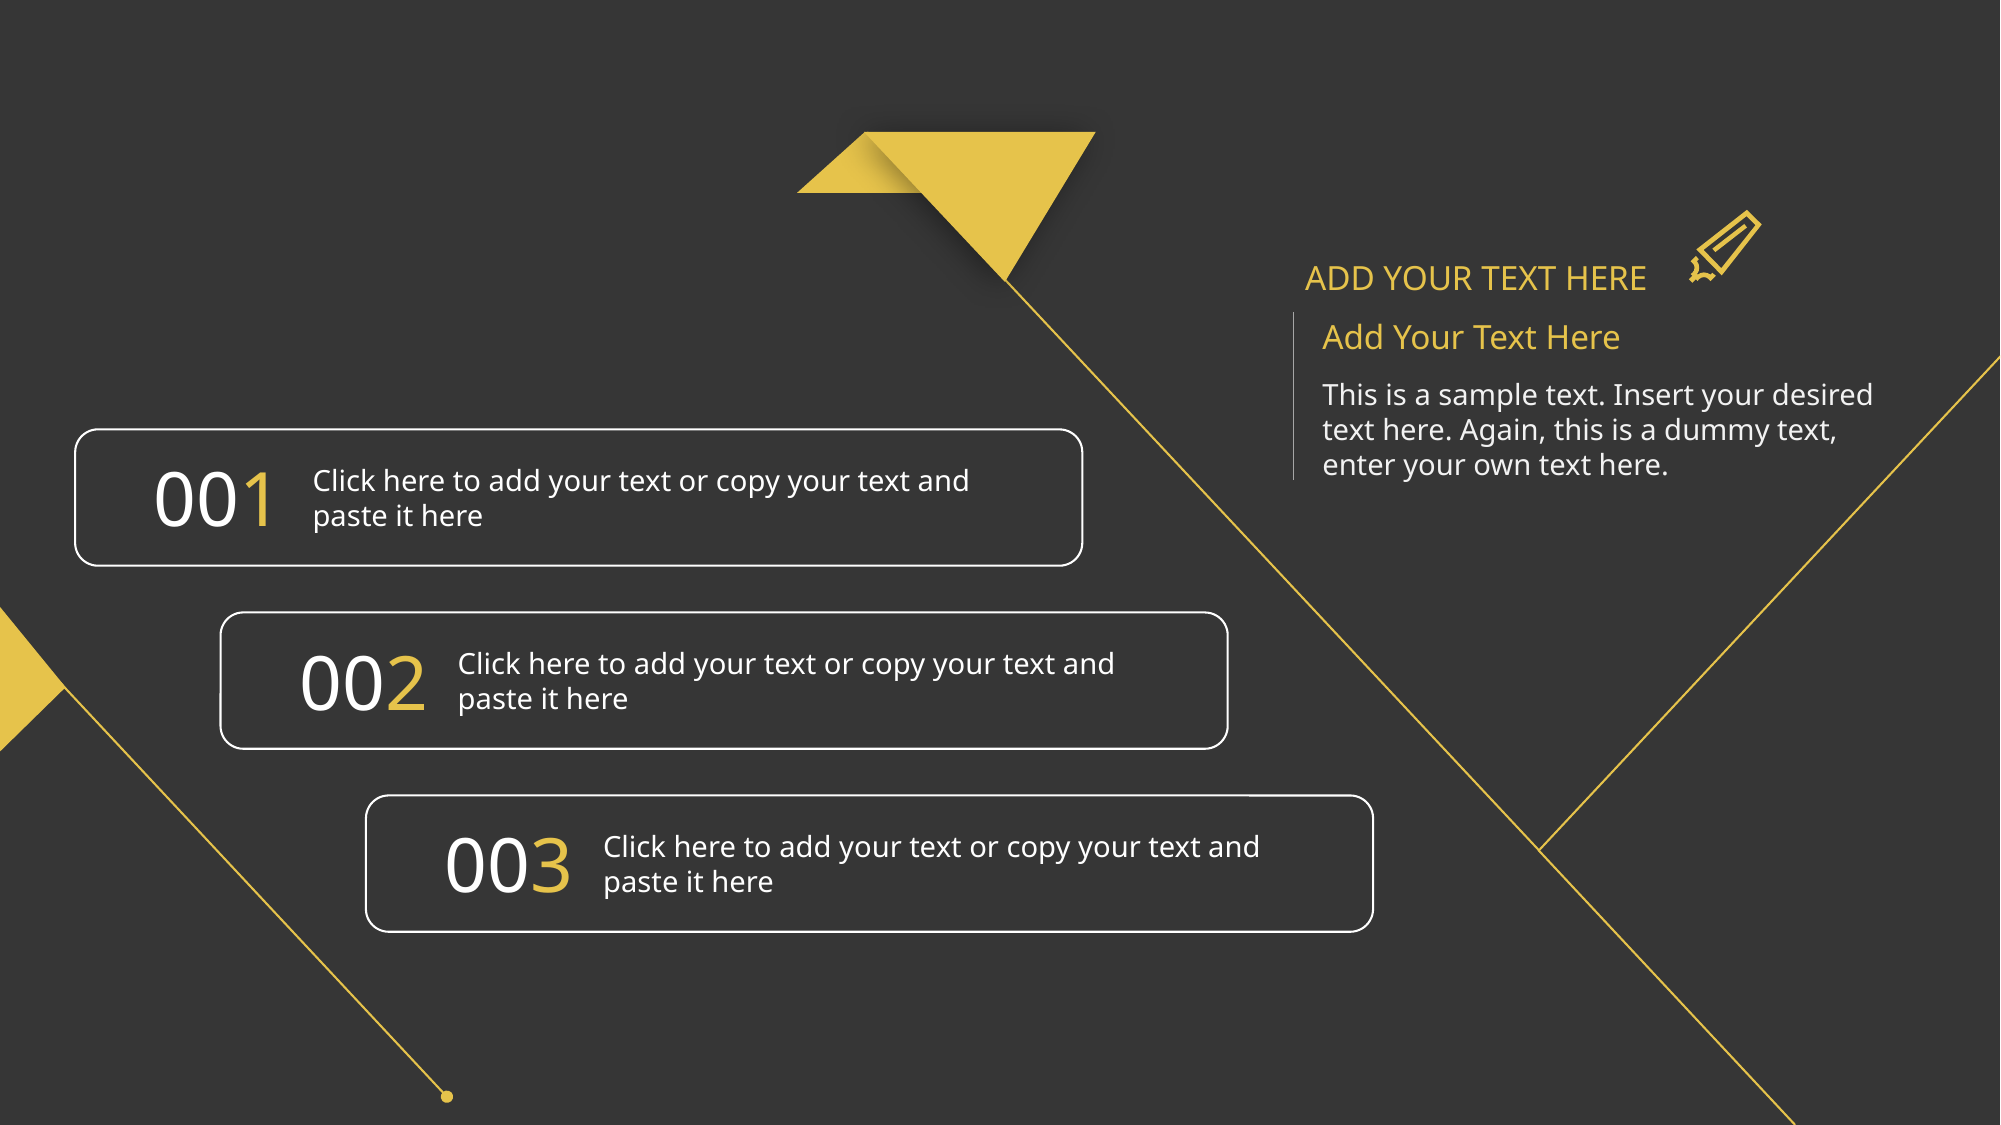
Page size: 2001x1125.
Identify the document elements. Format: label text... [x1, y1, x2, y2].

text_box Click here to add your text or copy your text and paste it here [589, 820, 1346, 906]
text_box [1688, 209, 1762, 283]
text_box Click here to add your text or copy your text and paste it here [298, 454, 1055, 540]
text_box Add Your Text Here [1307, 308, 1865, 364]
text_box 001 [122, 444, 298, 550]
text_box ADD YOUR TEXT HERE [1142, 241, 1811, 304]
text_box Click here to add your text or copy your text and paste it here [443, 637, 1201, 723]
text_box This is a sample text. Insert your desired text here. Again, this is a dummy text, enter your own text here. [1307, 368, 1916, 489]
text_box 003 [413, 810, 589, 916]
text_box [219, 611, 1229, 750]
text_box 002 [268, 627, 443, 733]
text_box [364, 794, 1375, 933]
text_box [74, 428, 1084, 567]
